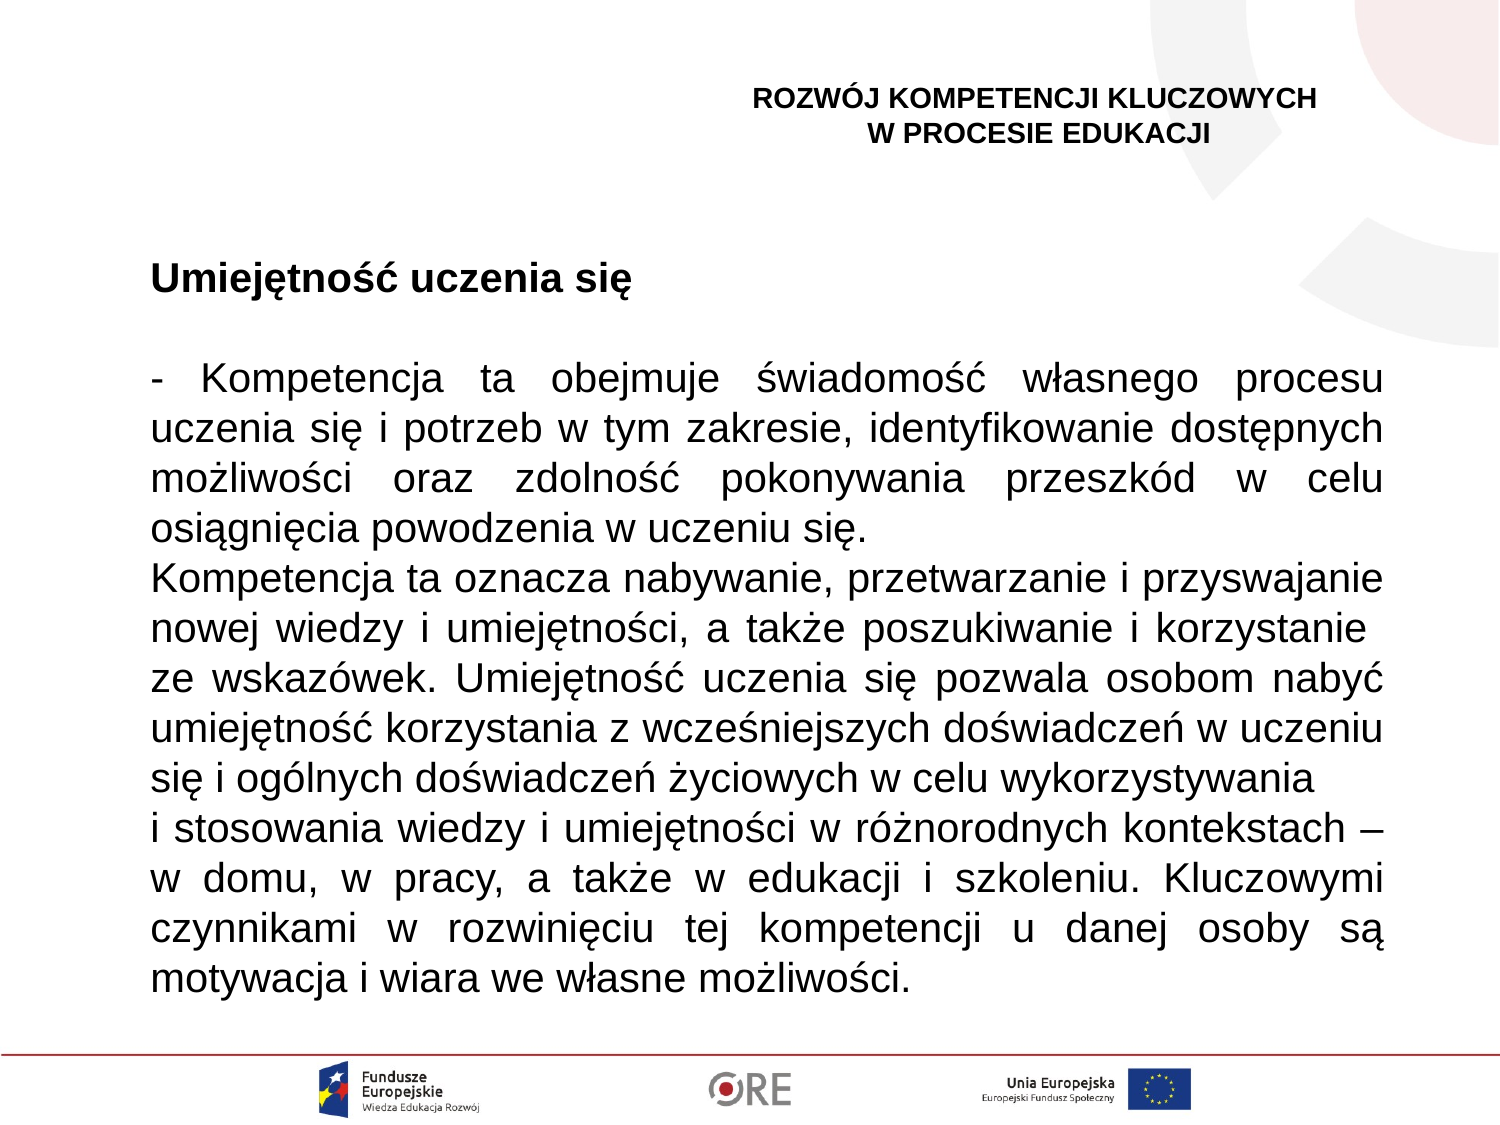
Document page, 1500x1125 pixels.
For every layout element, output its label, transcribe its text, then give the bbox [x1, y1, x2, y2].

picture [0, 0, 1500, 1125]
text_box Umiejętność uczenia się - Kompetencja ta obejmuje świadomość własnego procesu uczenia się i potrzeb w tym zakresie, identyfikowanie dostępnych możliwości oraz zdolność pokonywania przeszkód w celu osiągnięcia powodzenia w uczeniu się. Kompetencja ta oznacza nabywanie, przetwarzanie i przyswajanie nowej wiedzy i umiejętności, a także poszukiwanie i korzystanie ze wskazówek. Umiejętność uczenia się pozwala osobom nabyć umiejętność korzystania z wcześniejszych doświadczeń w uczeniu się i ogólnych doświadczeń życiowych w celu wykorzystywania i stosowania wiedzy i umiejętności w różnorodnych kontekstach – w domu, w pracy, a także w edukacji i szkoleniu. Kluczowymi czynnikami w rozwinięciu tej kompetencji u danej osoby są motywacja i wiara we własne możliwości. [135, 243, 1400, 1009]
text_box ROZWÓJ KOMPETENCJI KLUCZOWYCH W PROCESIE EDUKACJI [631, 78, 1447, 157]
